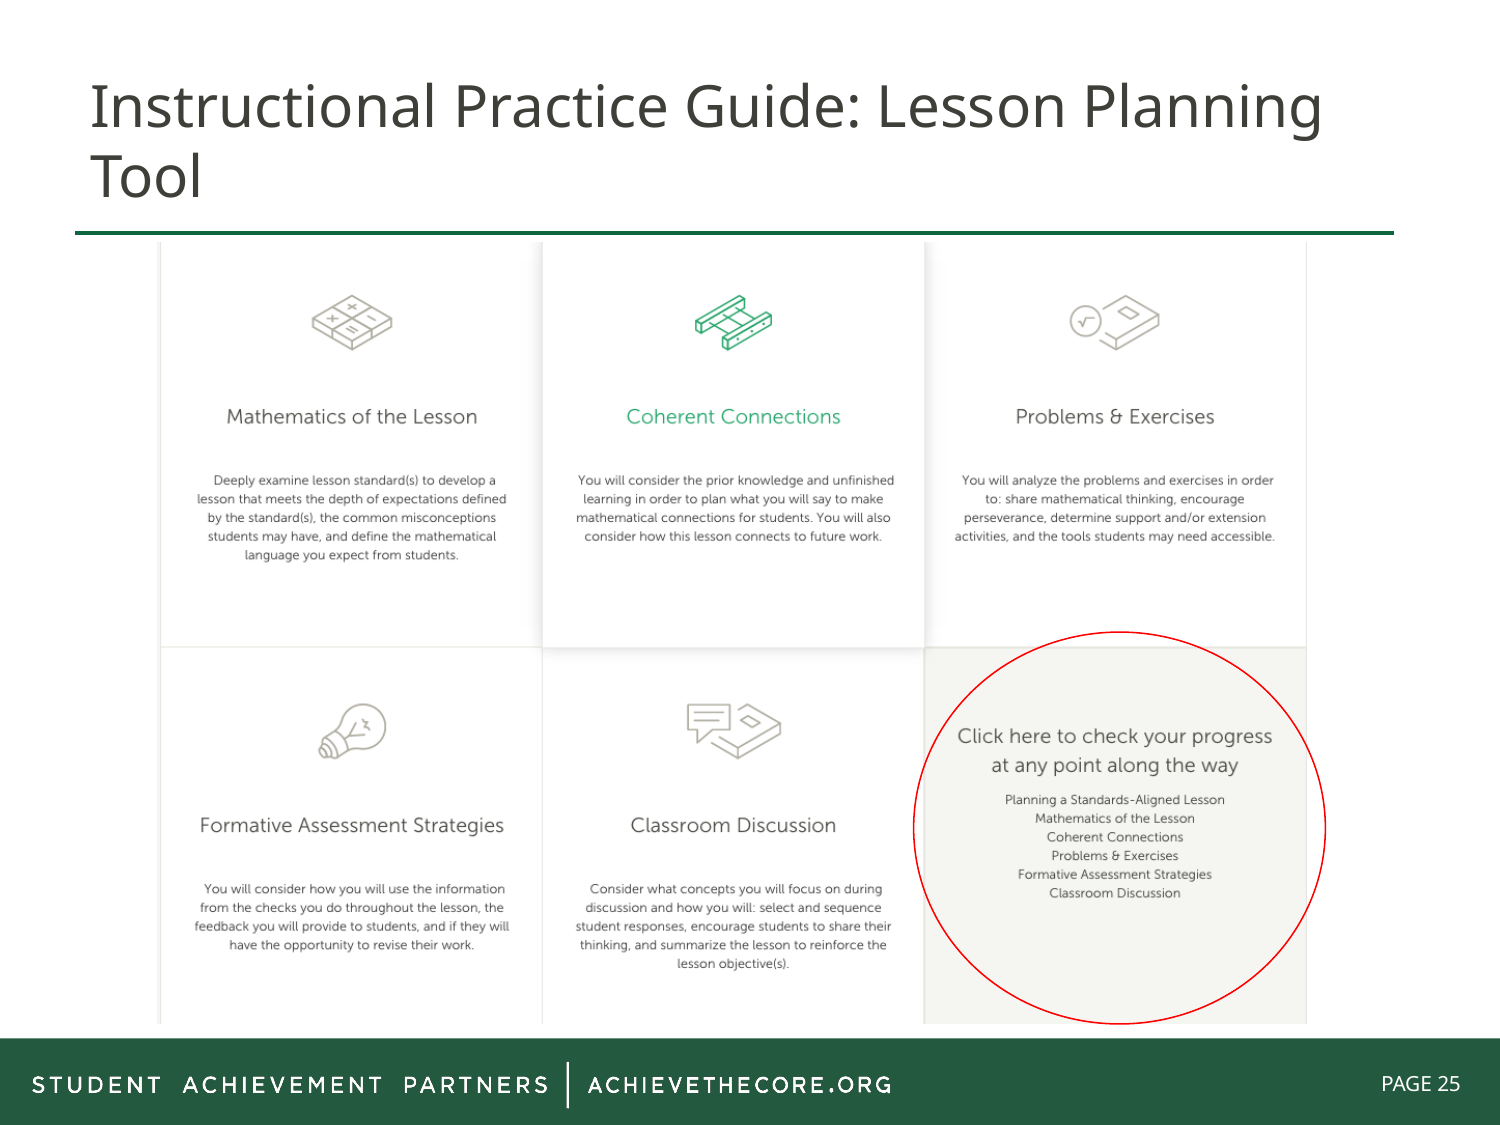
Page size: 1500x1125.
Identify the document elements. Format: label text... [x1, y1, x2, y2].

title Instructional Practice Guide: Lesson Planning Tool [75, 45, 1425, 233]
picture [157, 242, 1307, 1025]
picture [12, 1055, 911, 1112]
text_box [1311, 756, 1326, 900]
